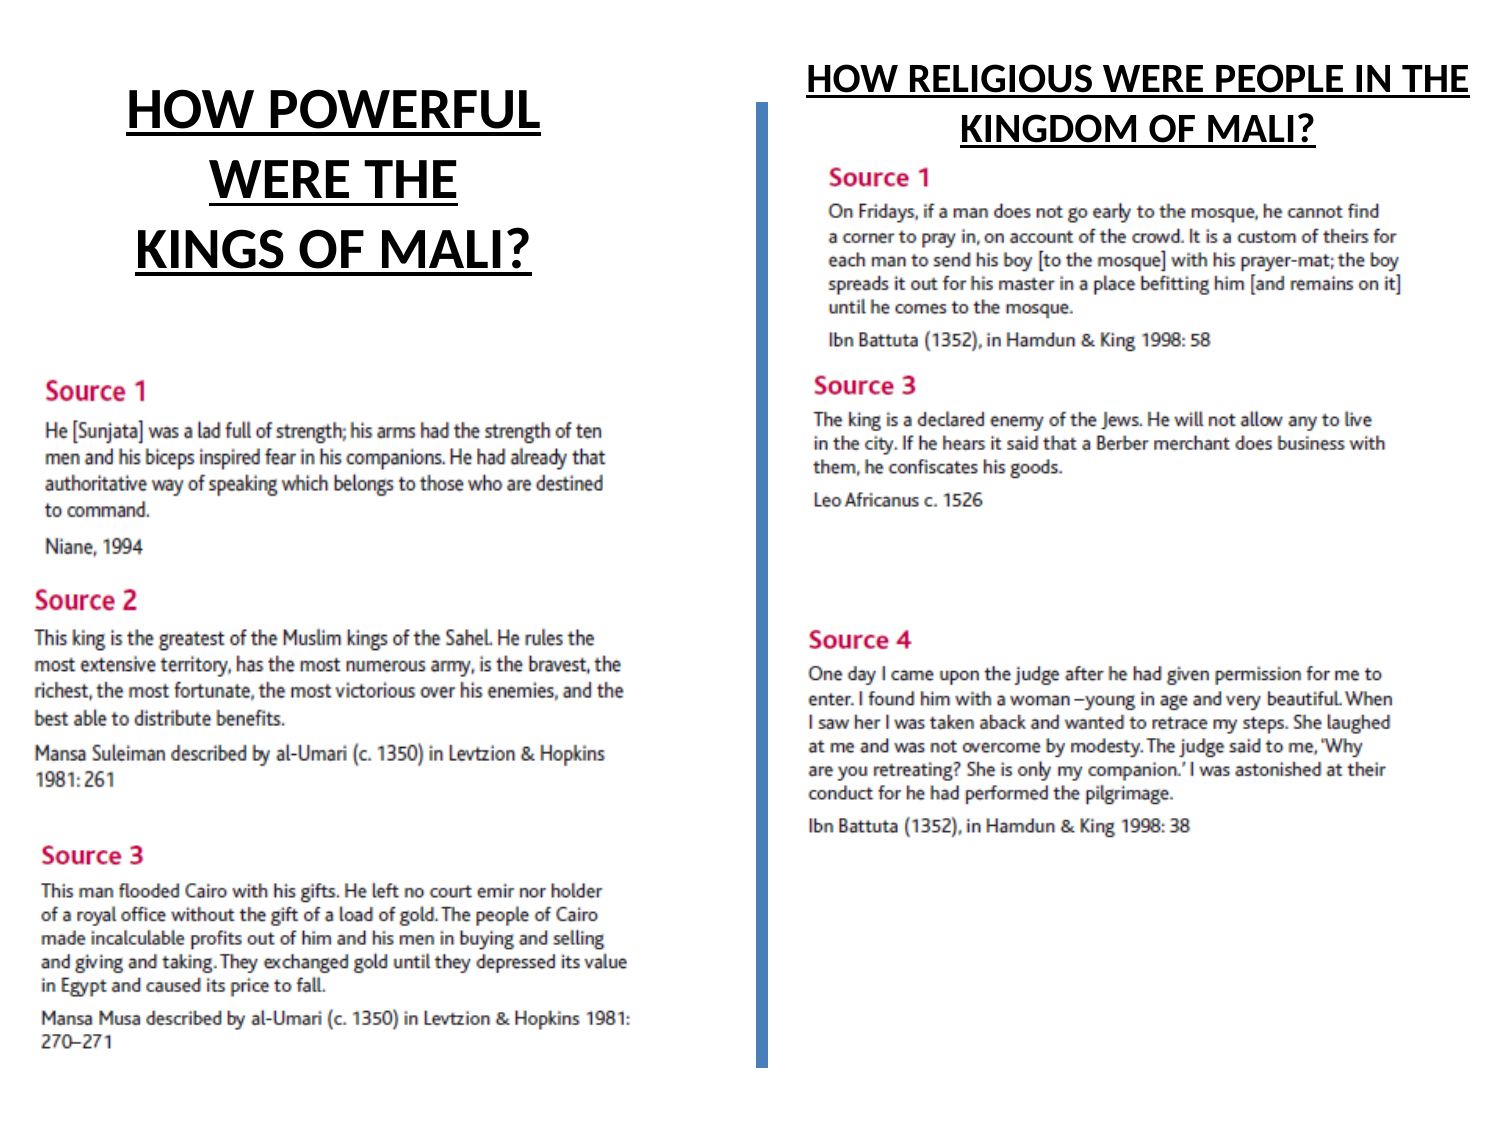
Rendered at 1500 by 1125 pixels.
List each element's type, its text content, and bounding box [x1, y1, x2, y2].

picture [824, 159, 1405, 353]
title HOW POWERFUL WERE THE KINGS OF MALI? [41, 117, 626, 234]
picture [808, 368, 1389, 510]
picture [32, 579, 635, 796]
picture [37, 838, 639, 1055]
picture [807, 624, 1400, 839]
text_box HOW RELIGIOUS WERE PEOPLE IN THE KINGDOM OF MALI? [591, 42, 1500, 159]
picture [41, 368, 617, 563]
